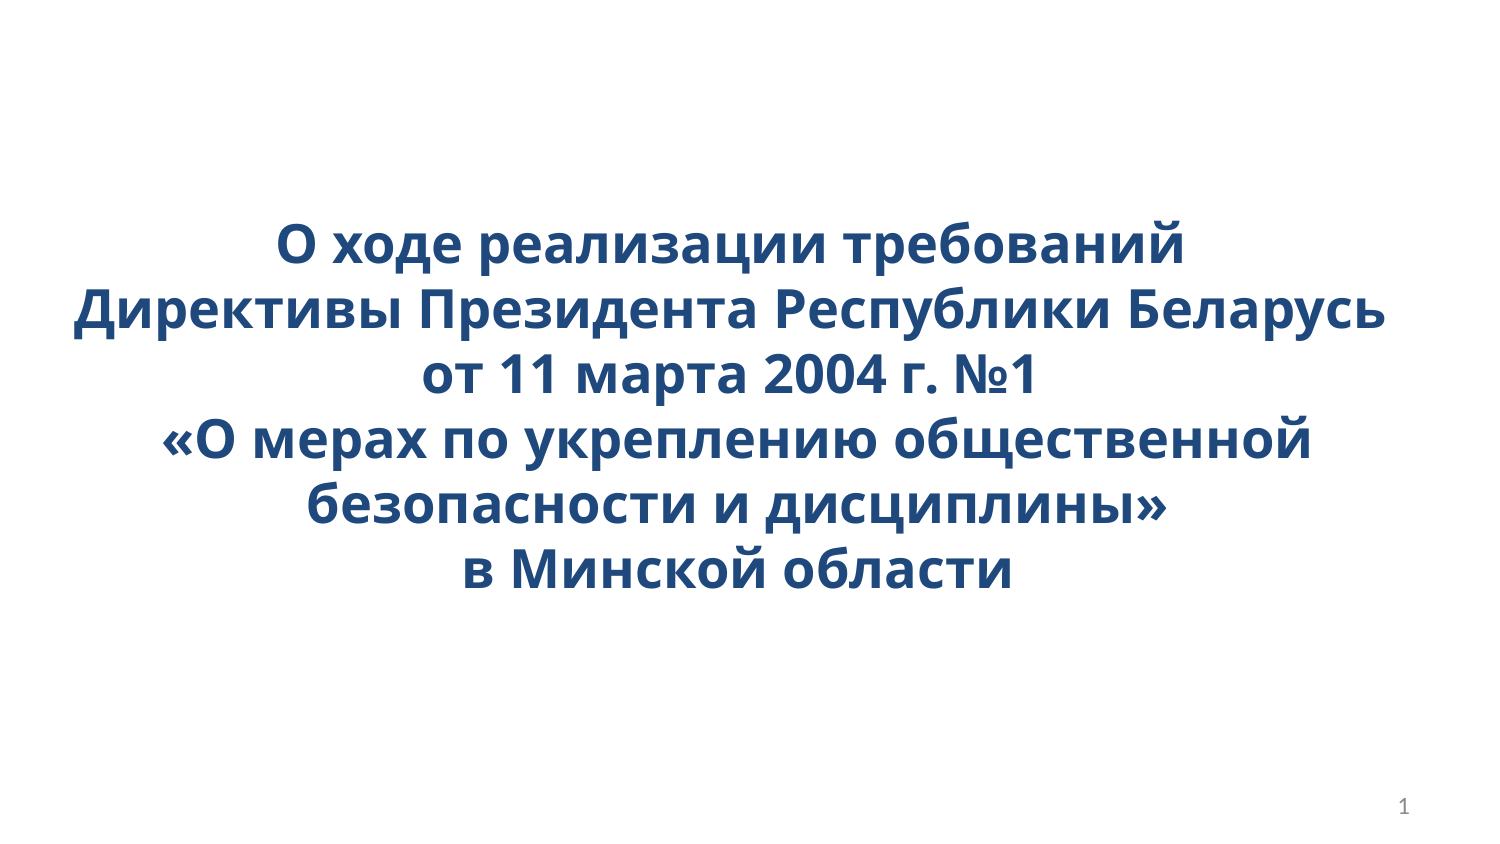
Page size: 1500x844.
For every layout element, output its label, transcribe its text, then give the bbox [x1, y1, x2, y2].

title О ходе реализации требований Директивы Президента Республики Беларусь от 11 марта 2004 г. №1 «О мерах по укреплению общественной безопасности и дисциплины» в Минской области [17, 114, 1459, 694]
slide_number 1 [1074, 782, 1425, 827]
